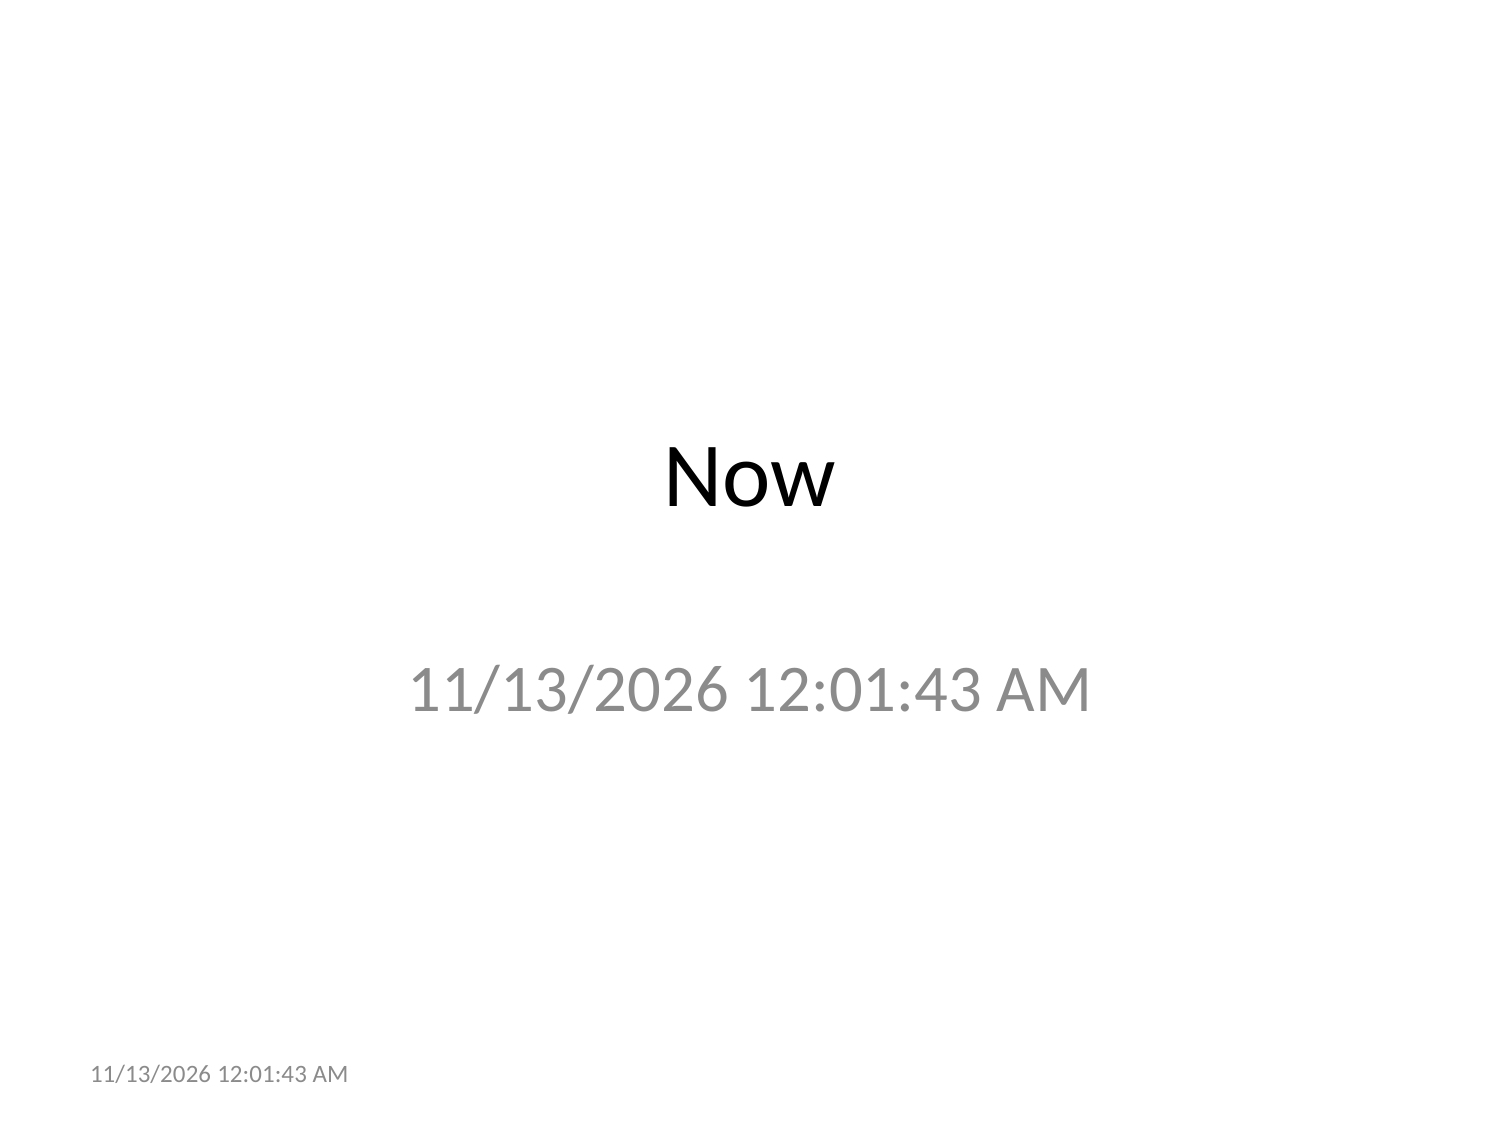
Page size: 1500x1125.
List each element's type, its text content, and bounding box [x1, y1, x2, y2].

subtitle 2011-12-19 10:20:04 AM [225, 637, 1275, 925]
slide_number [75, 1042, 425, 1103]
title Now [112, 349, 1388, 591]
